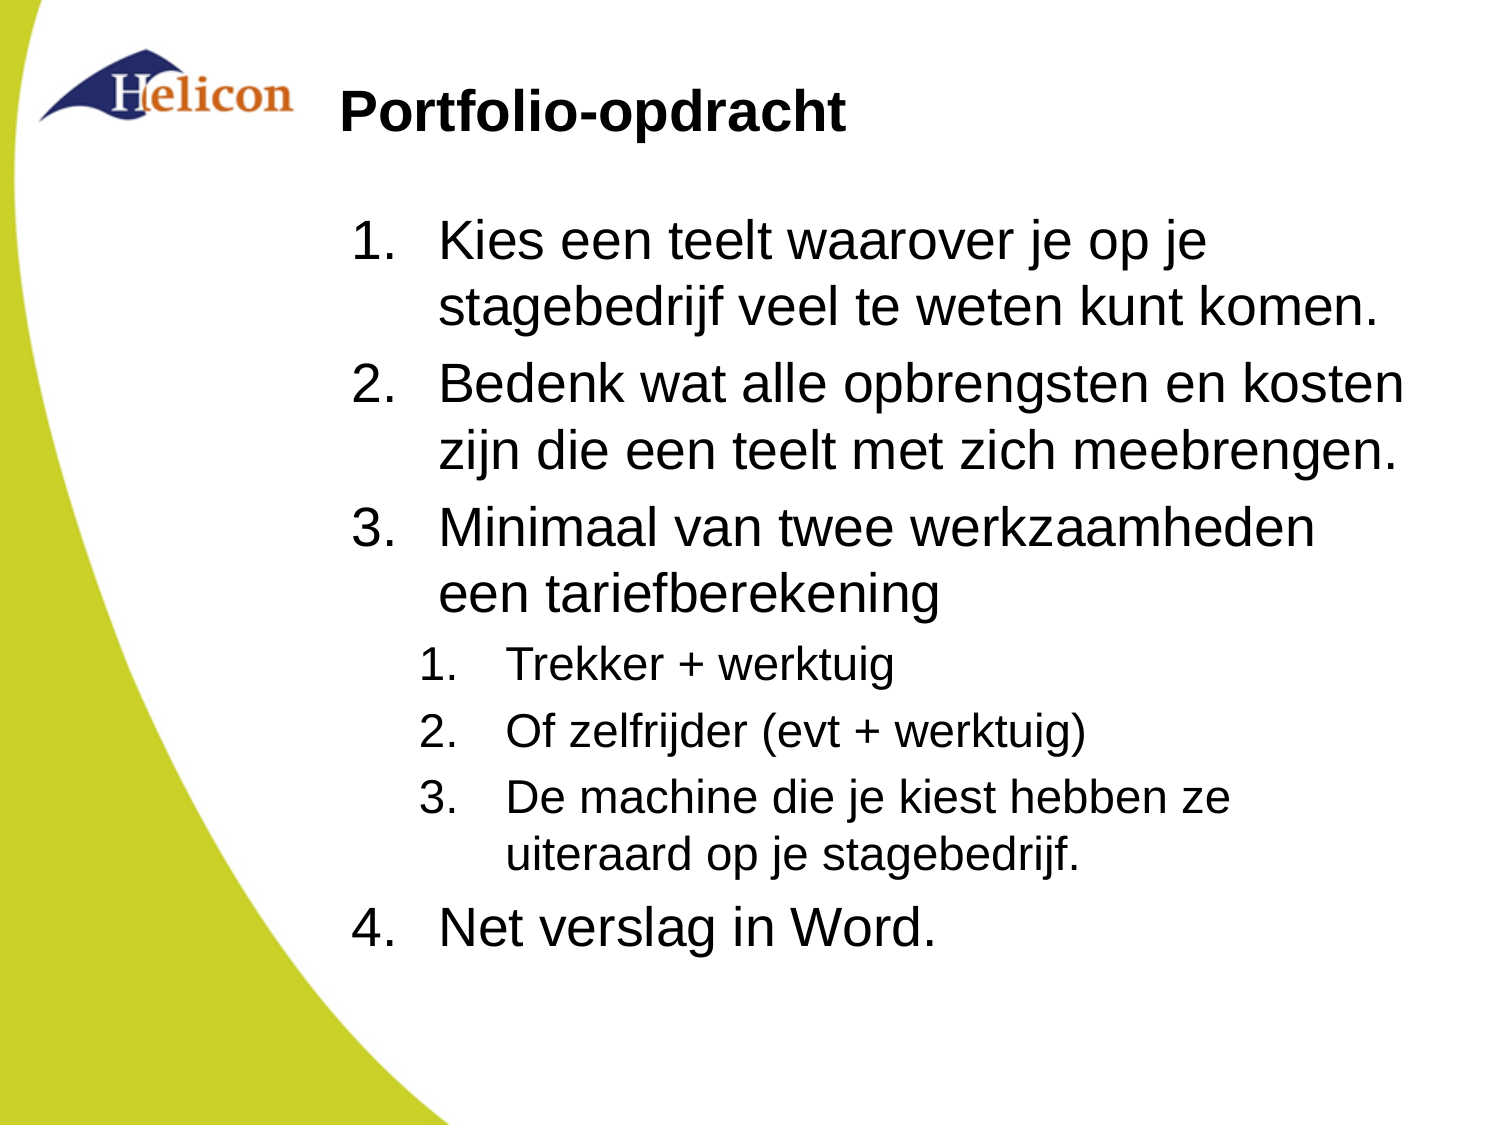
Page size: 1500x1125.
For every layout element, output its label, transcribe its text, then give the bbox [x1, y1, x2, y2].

list Kies een teelt waarover je op je stagebedrijf veel te weten kunt komen. Bedenk wat alle opbrengsten en kosten zijn die een teelt met zich meebrengen. Minimaal van twee werkzaamheden een tariefberekening Trekker + werktuig Of zelfrijder (evt + werktuig) De machine die je kiest hebben ze uiteraard op je stagebedrijf. Net verslag in Word. [336, 196, 1425, 1005]
picture [0, 0, 1500, 1125]
title Portfolio-opdracht [324, 54, 1415, 161]
